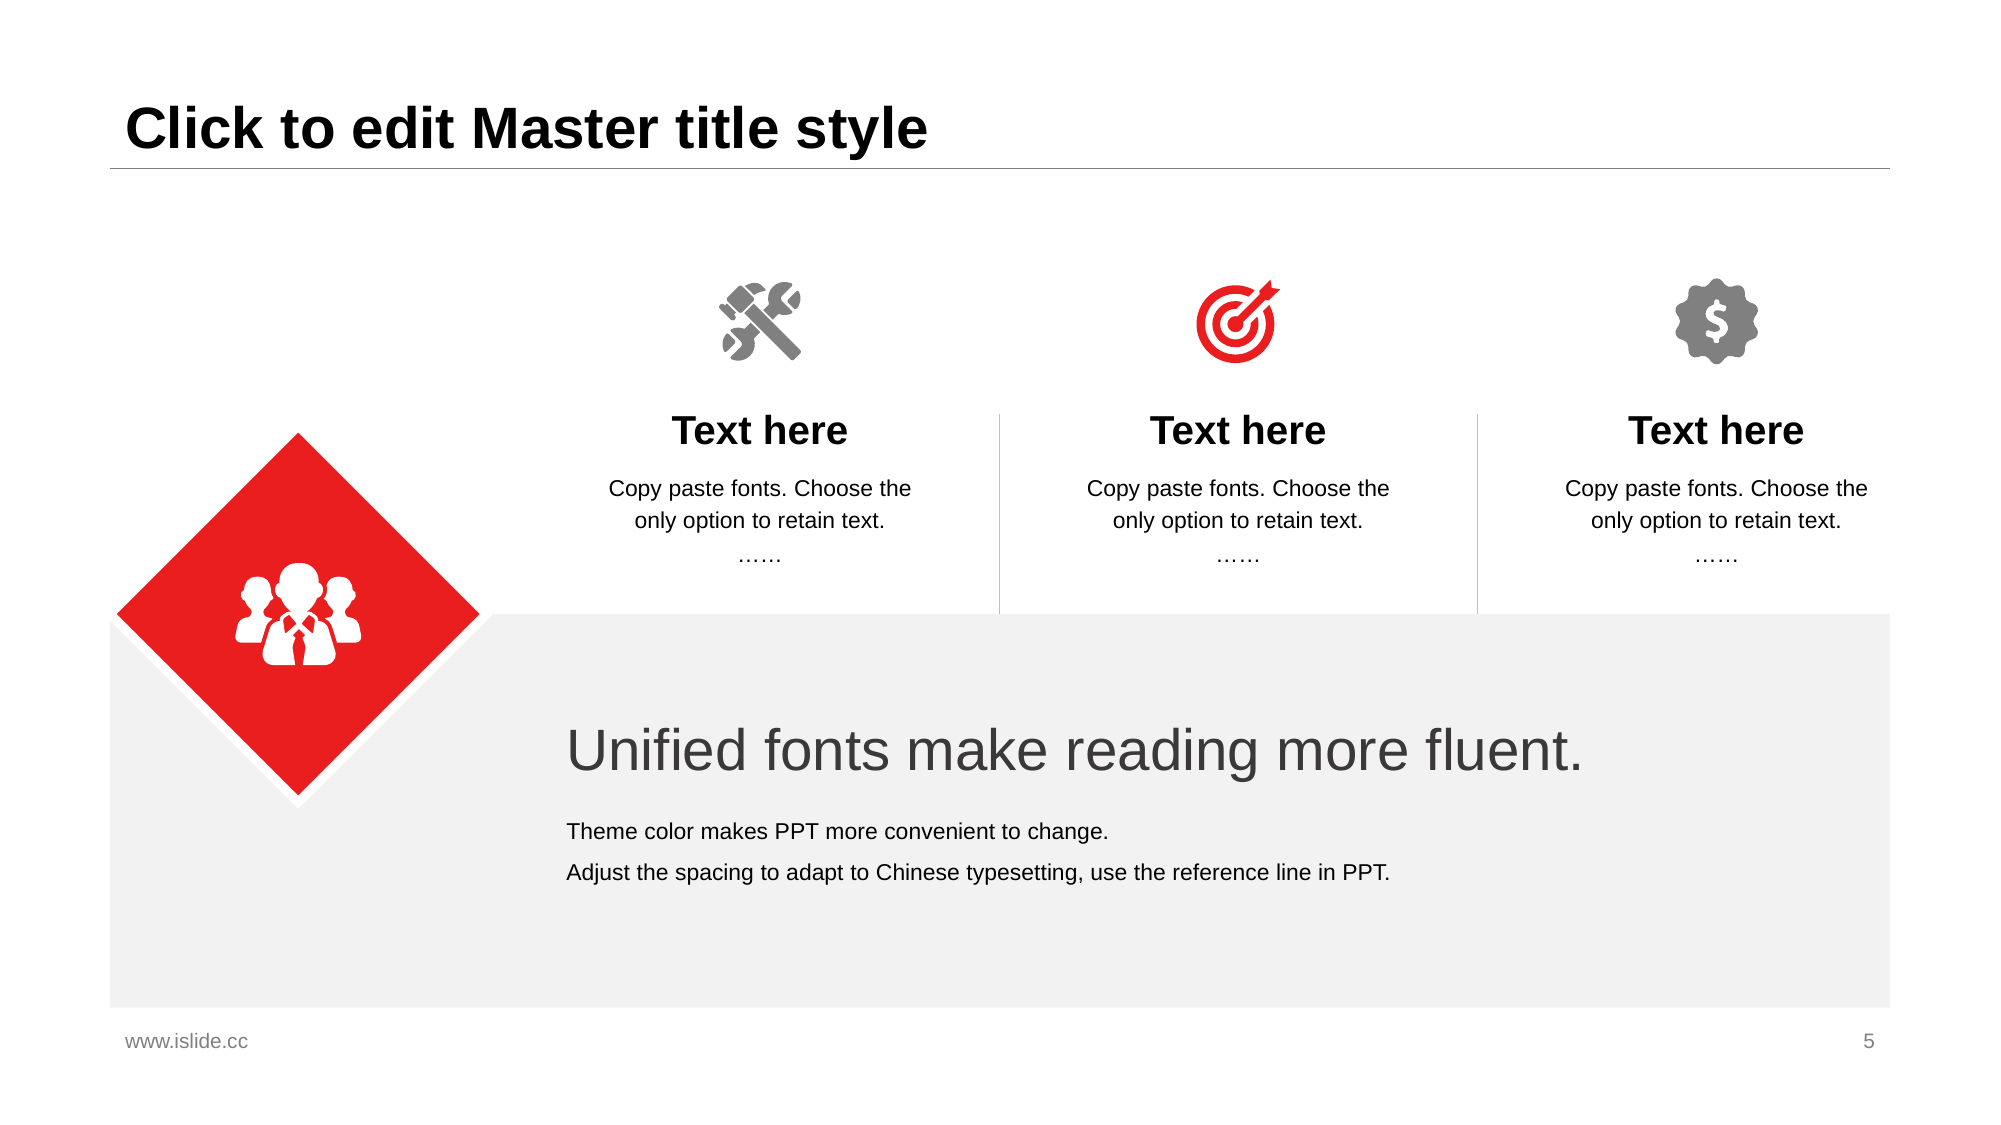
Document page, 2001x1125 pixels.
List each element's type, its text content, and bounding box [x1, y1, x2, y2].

slide_number 5 [1412, 1023, 1890, 1058]
footer www.islide.cc [109, 1023, 790, 1058]
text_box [109, 277, 1890, 1008]
title Click to edit Master title style [109, 0, 1890, 169]
